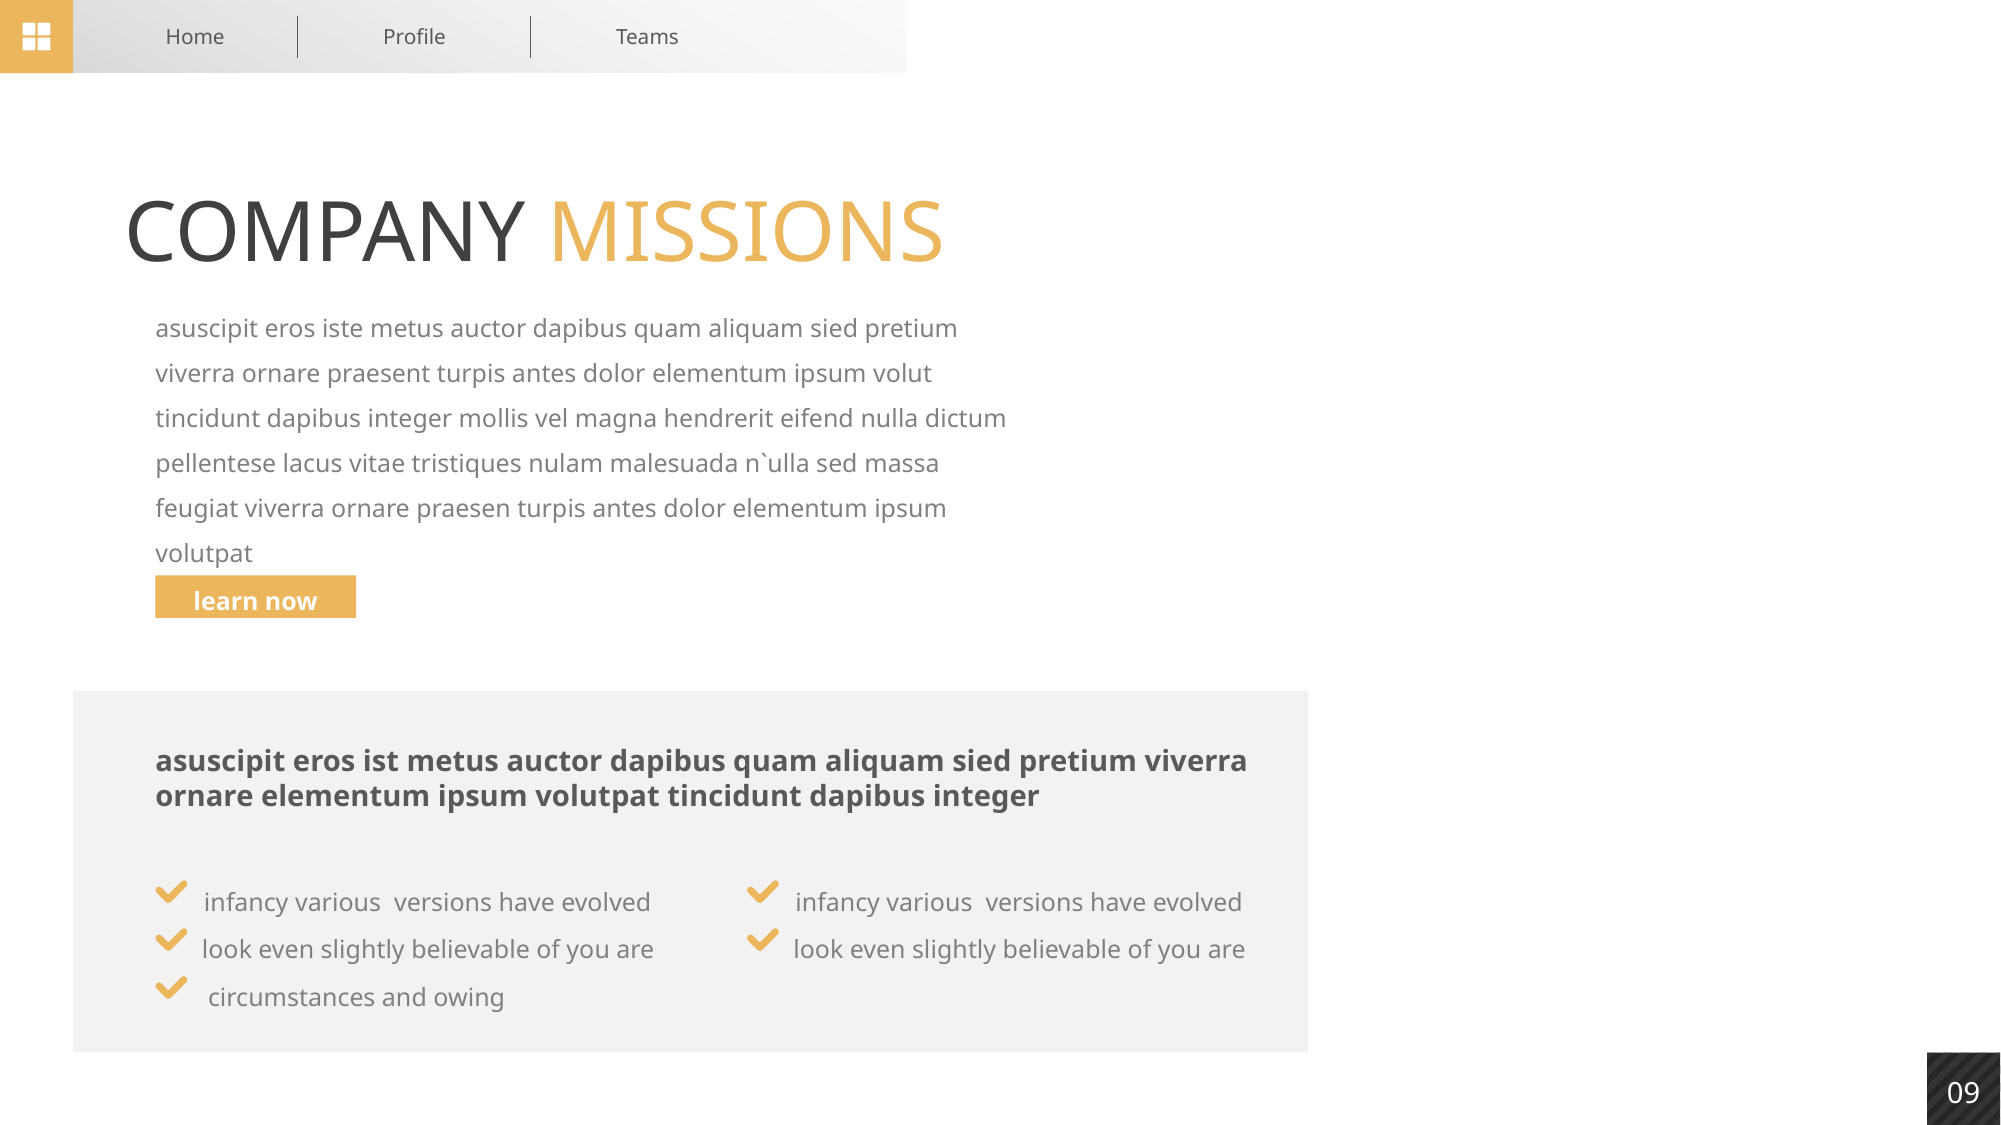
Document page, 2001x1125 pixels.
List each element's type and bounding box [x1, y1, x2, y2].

text_box [0, 0, 2001, 1125]
